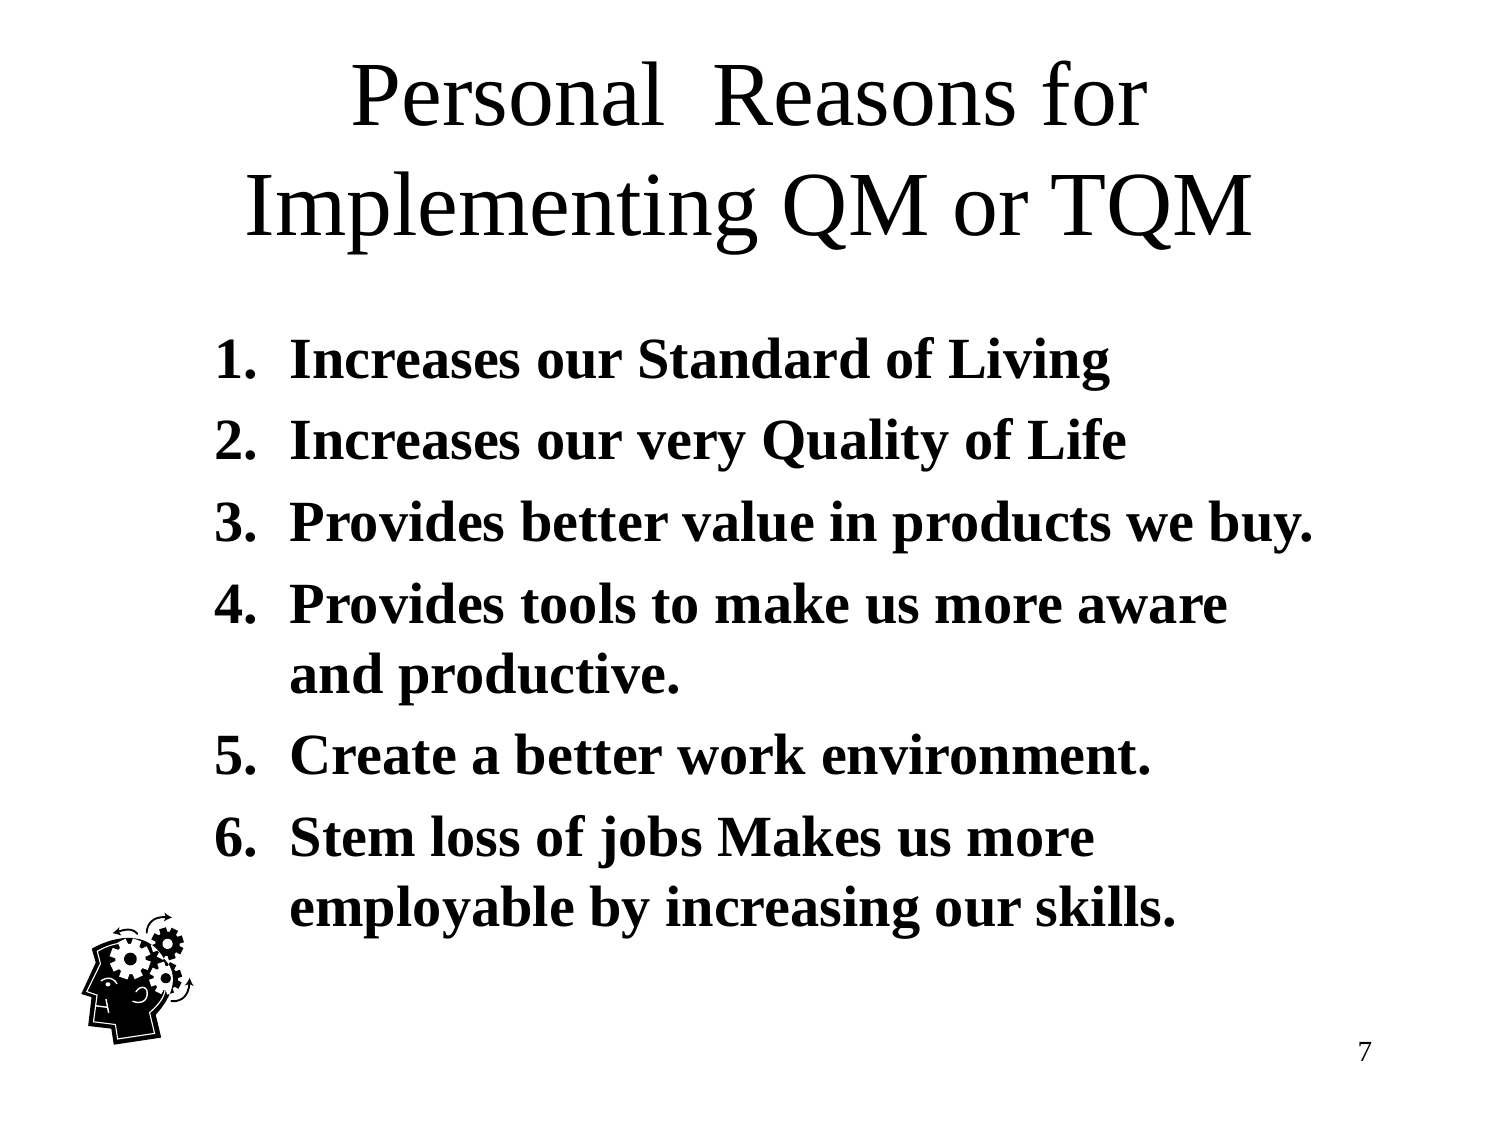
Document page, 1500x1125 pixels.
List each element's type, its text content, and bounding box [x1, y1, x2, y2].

picture [80, 912, 194, 1045]
text_box Increases our Standard of Living Increases our very Quality of Life Provides better value in products we buy. Provides tools to make us more aware and productive. Create a better work environment. Stem loss of jobs Makes us more employable by increasing our skills. [199, 312, 1338, 946]
title Personal Reasons for Implementing QM or TQM [112, 50, 1388, 238]
slide_number 7 [1074, 1025, 1388, 1100]
